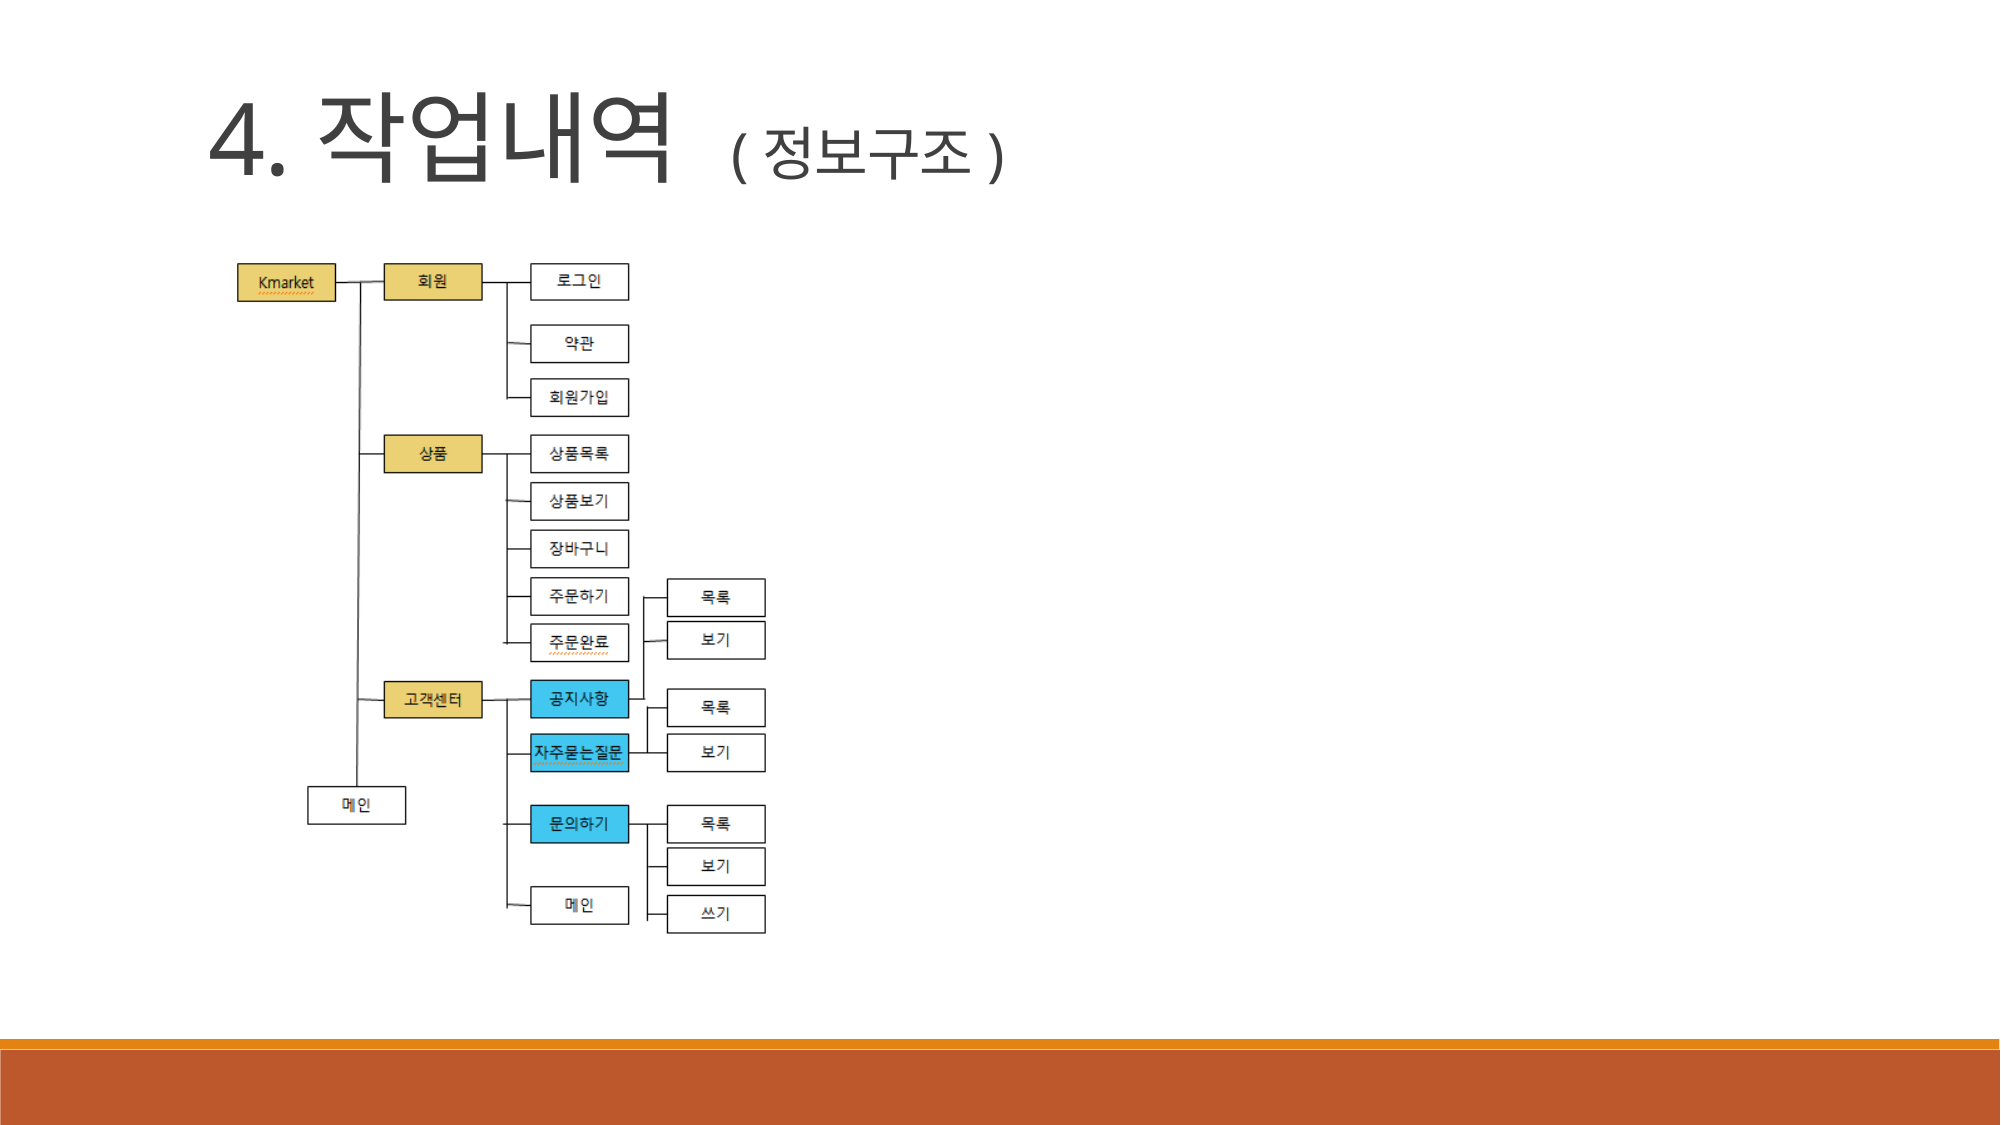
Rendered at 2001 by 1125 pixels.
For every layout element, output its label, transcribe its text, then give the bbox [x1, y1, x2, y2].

picture [226, 241, 797, 961]
title 4.작업내역 (정보구조) [193, 49, 1844, 204]
